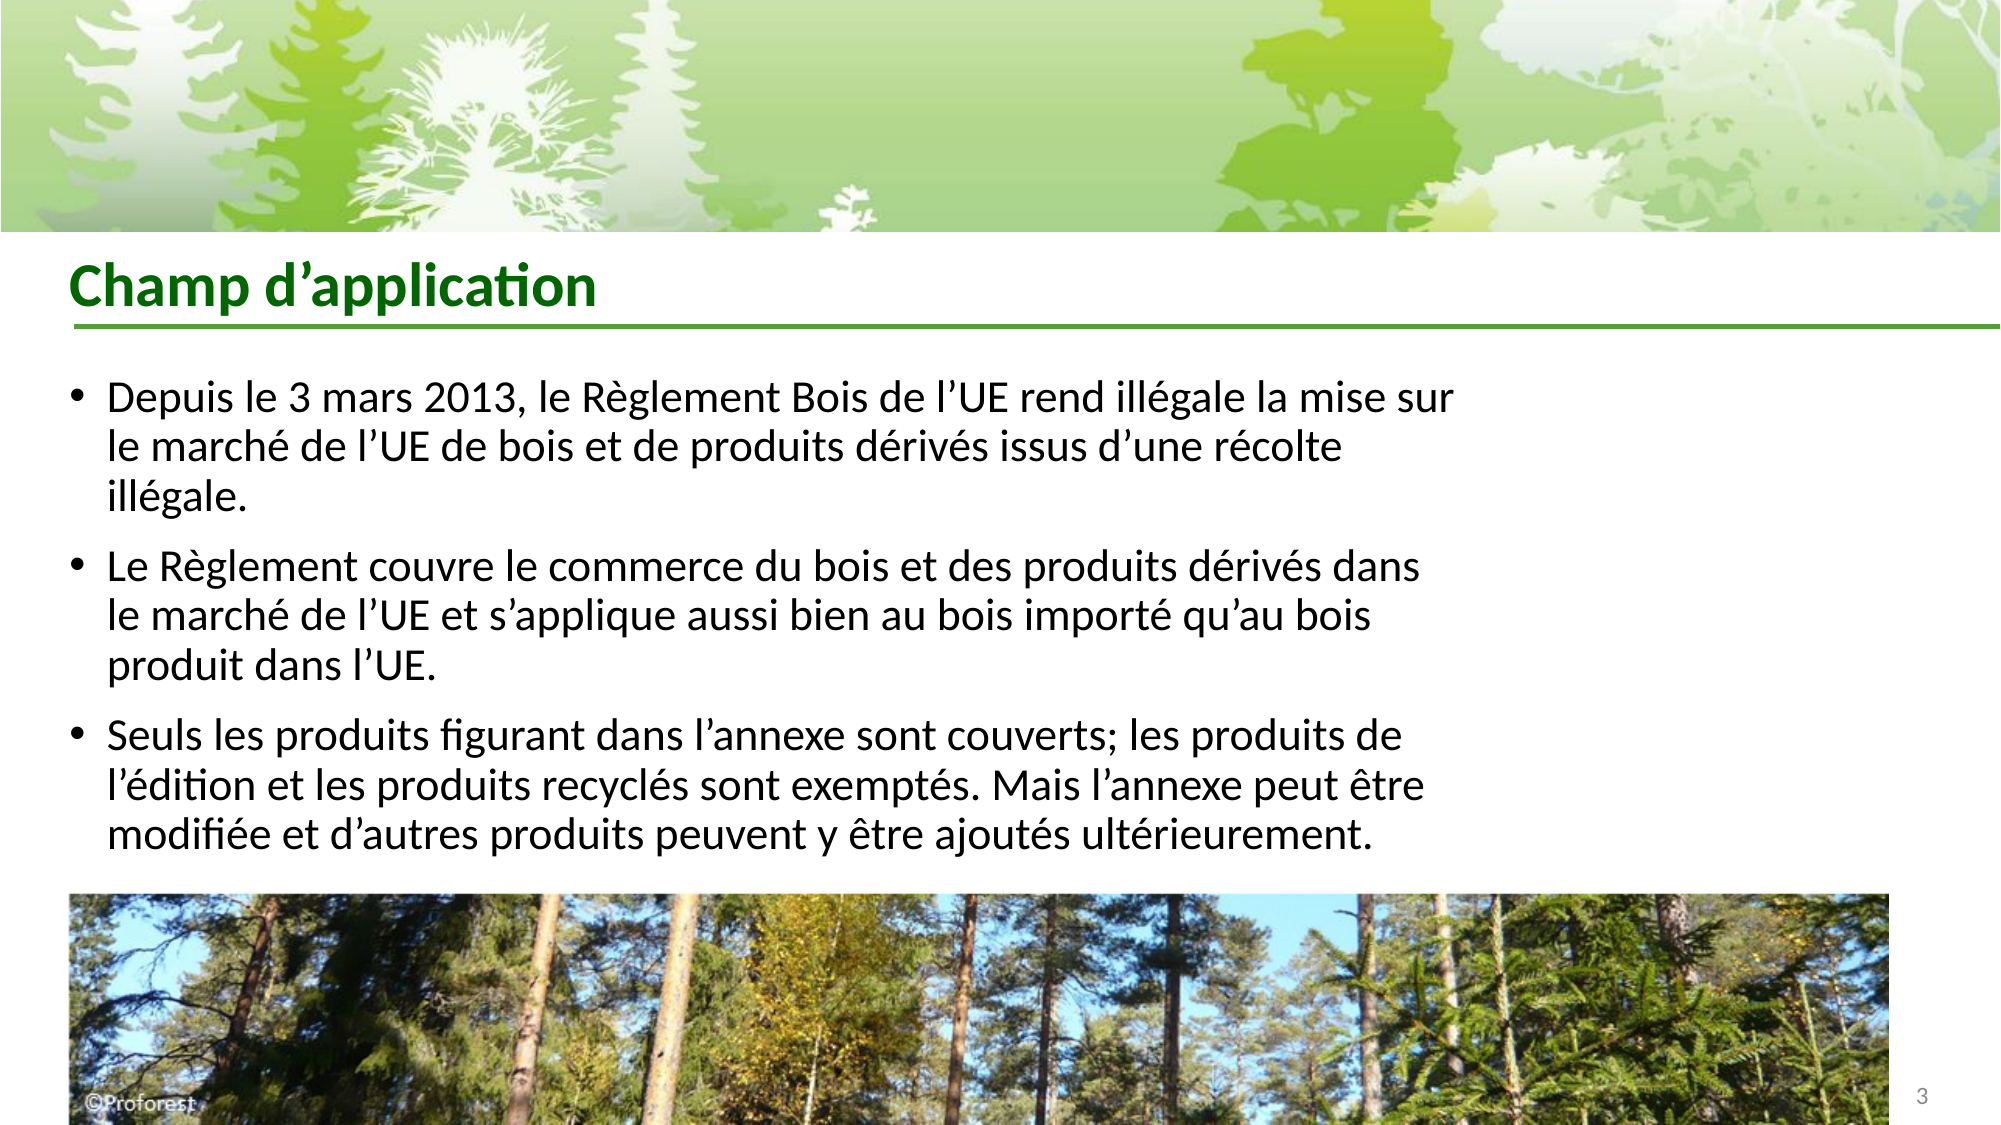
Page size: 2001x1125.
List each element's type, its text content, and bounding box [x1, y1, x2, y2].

slide_number 3 [1889, 1065, 1944, 1125]
list Depuis le 3 mars 2013, le Règlement Bois de l’UE rend illégale la mise sur le marché de l’UE de bois et de produits dérivés issus d’une récolte illégale. Le Règlement couvre le commerce du bois et des produits dérivés dans le marché de l’UE et s’applique aussi bien au bois importé qu’au bois produit dans l’UE. Seuls les produits figurant dans l’annexe sont couverts; les produits de l’édition et les produits recyclés sont exemptés. Mais l’annexe peut être modifiée et d’autres produits peuvent y être ajoutés ultérieurement. [54, 365, 1480, 1125]
title Champ d’application [54, 193, 1405, 365]
picture [0, 0, 2000, 232]
picture [68, 891, 1889, 1125]
